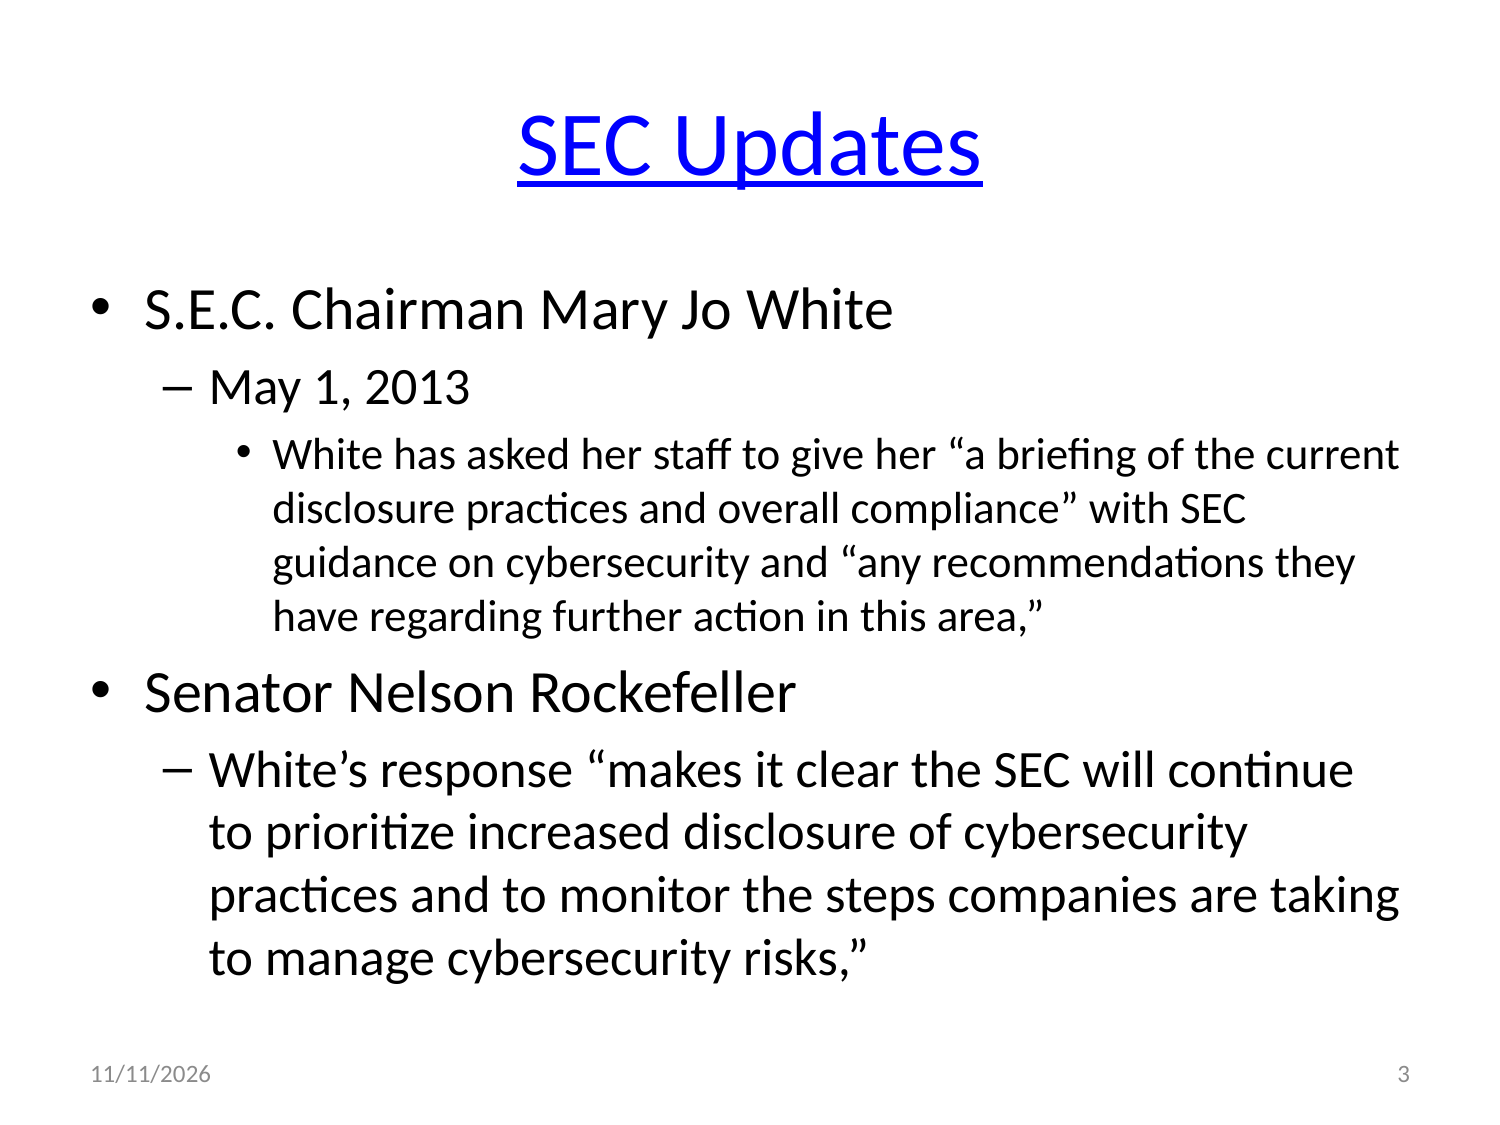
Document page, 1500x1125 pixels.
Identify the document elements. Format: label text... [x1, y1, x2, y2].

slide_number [75, 1042, 425, 1103]
title SEC Updates [75, 45, 1425, 233]
slide_number 3 [1074, 1042, 1425, 1103]
list S.E.C. Chairman Mary Jo White May 1, 2013 White has asked her staff to give her “a briefing of the current disclosure practices and overall compliance” with SEC guidance on cybersecurity and “any recommendations they have regarding further action in this area,” Senator Nelson Rockefeller White’s response “makes it clear the SEC will continue to prioritize increased disclosure of cybersecurity practices and to monitor the steps companies are taking to manage cybersecurity risks,” [75, 262, 1425, 1005]
